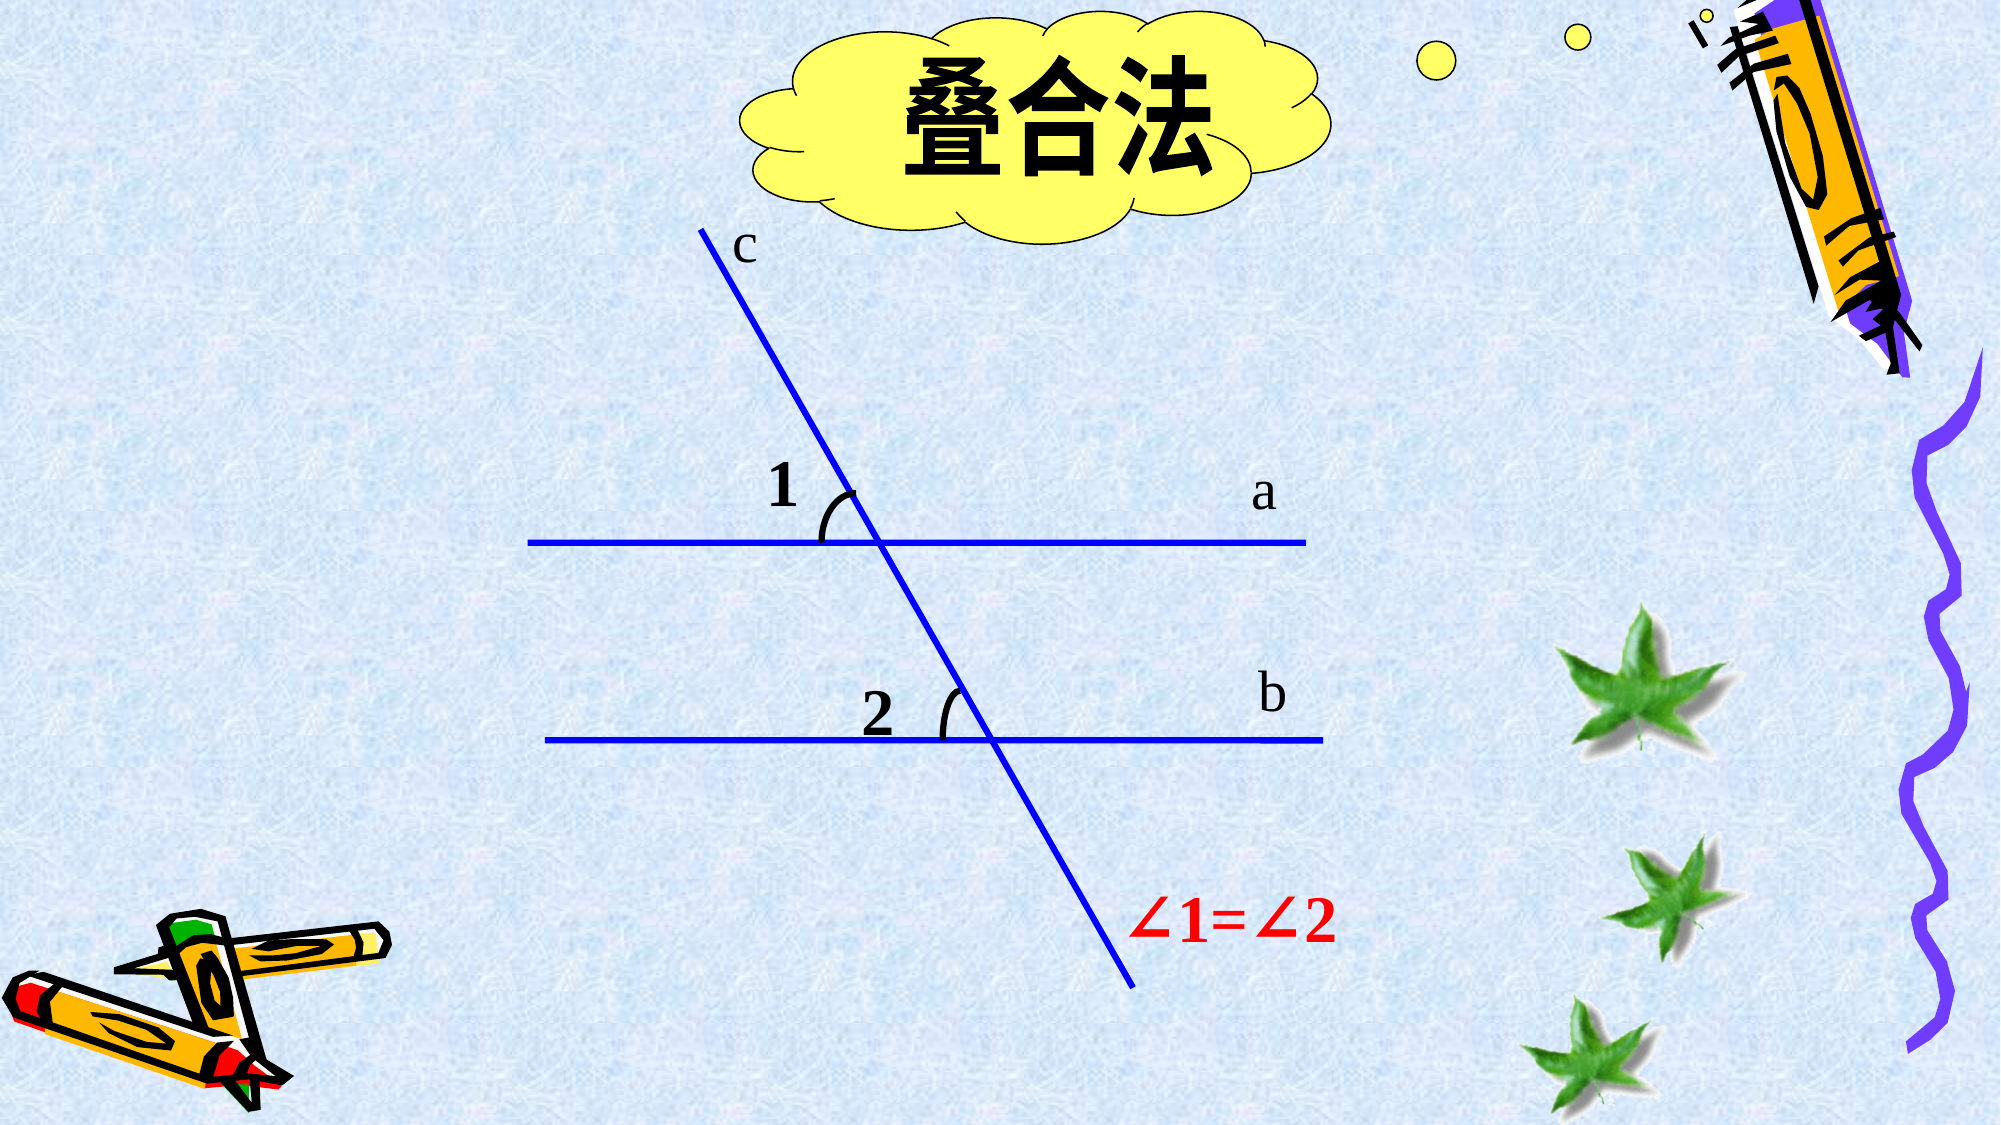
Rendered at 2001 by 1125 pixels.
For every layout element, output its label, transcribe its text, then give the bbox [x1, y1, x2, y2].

text_box 1 [751, 432, 802, 528]
text_box [739, 11, 1331, 245]
text_box [786, 493, 857, 559]
text_box [1700, 9, 1714, 23]
text_box c [717, 196, 840, 282]
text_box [846, 645, 1383, 758]
picture [0, 0, 2001, 1125]
text_box a [1236, 443, 1358, 529]
text_box ∠1=∠2 [1106, 868, 1485, 964]
text_box [1564, 24, 1591, 51]
text_box [1416, 41, 1456, 81]
